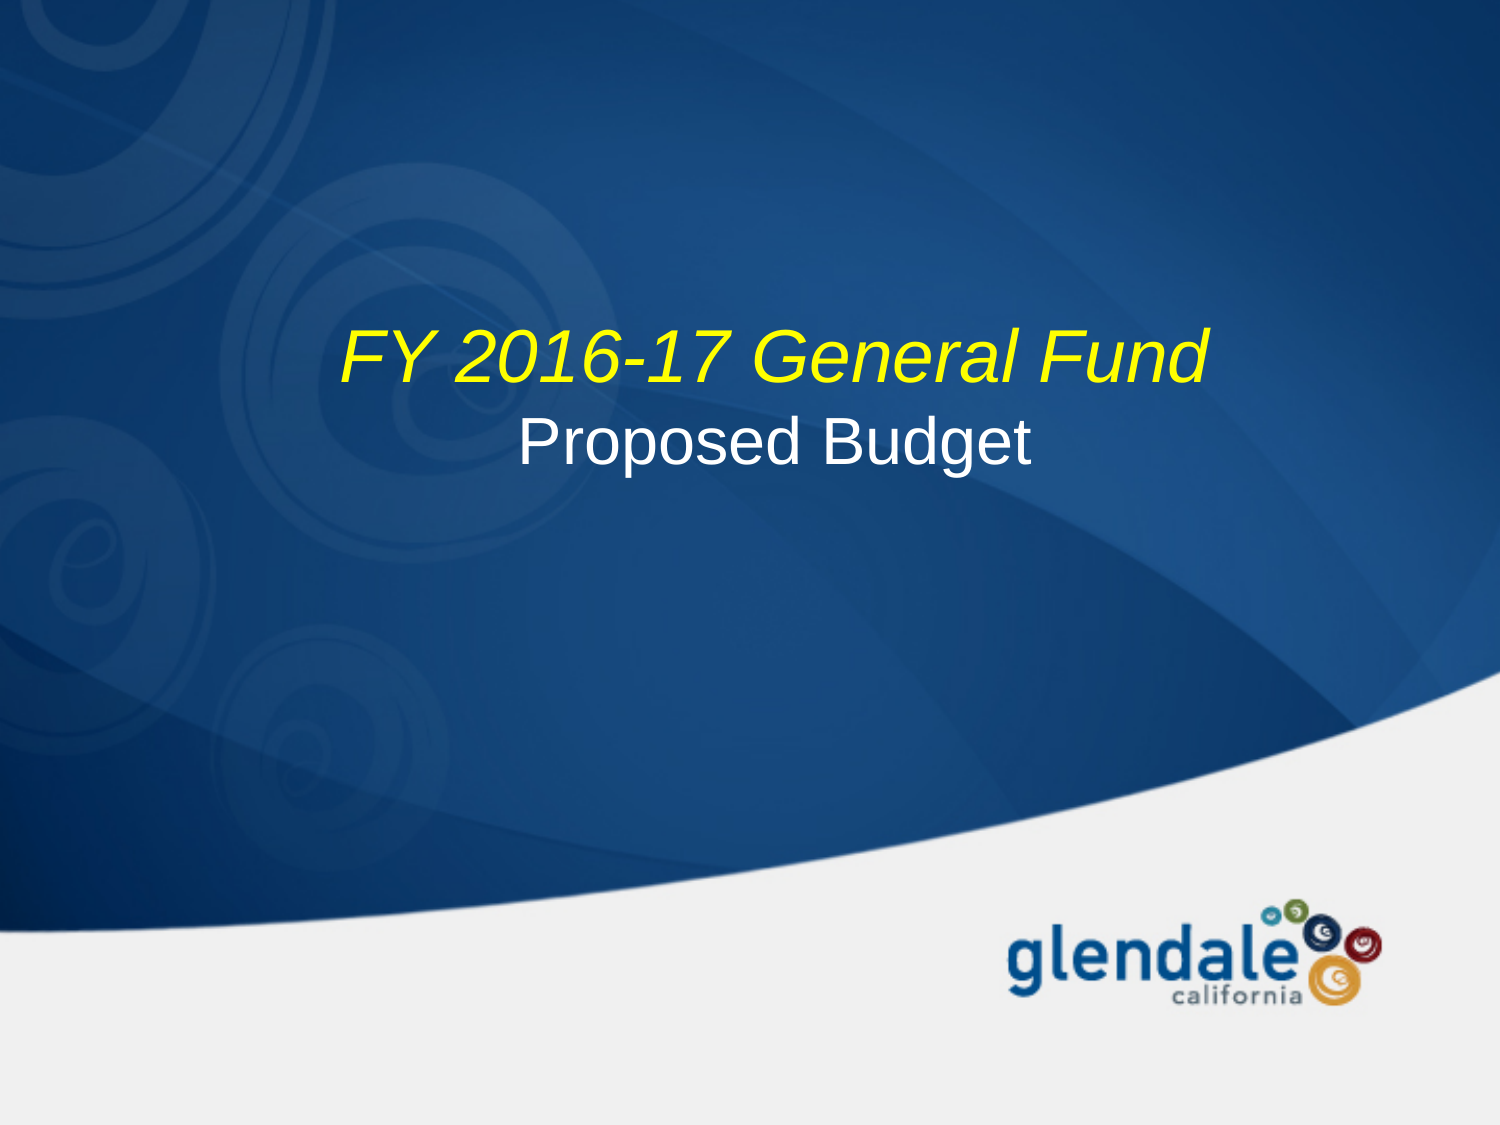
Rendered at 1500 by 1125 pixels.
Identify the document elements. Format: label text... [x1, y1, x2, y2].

picture [0, 0, 1500, 1125]
text_box FY 2016-17 General Fund Proposed Budget [150, 299, 1400, 485]
